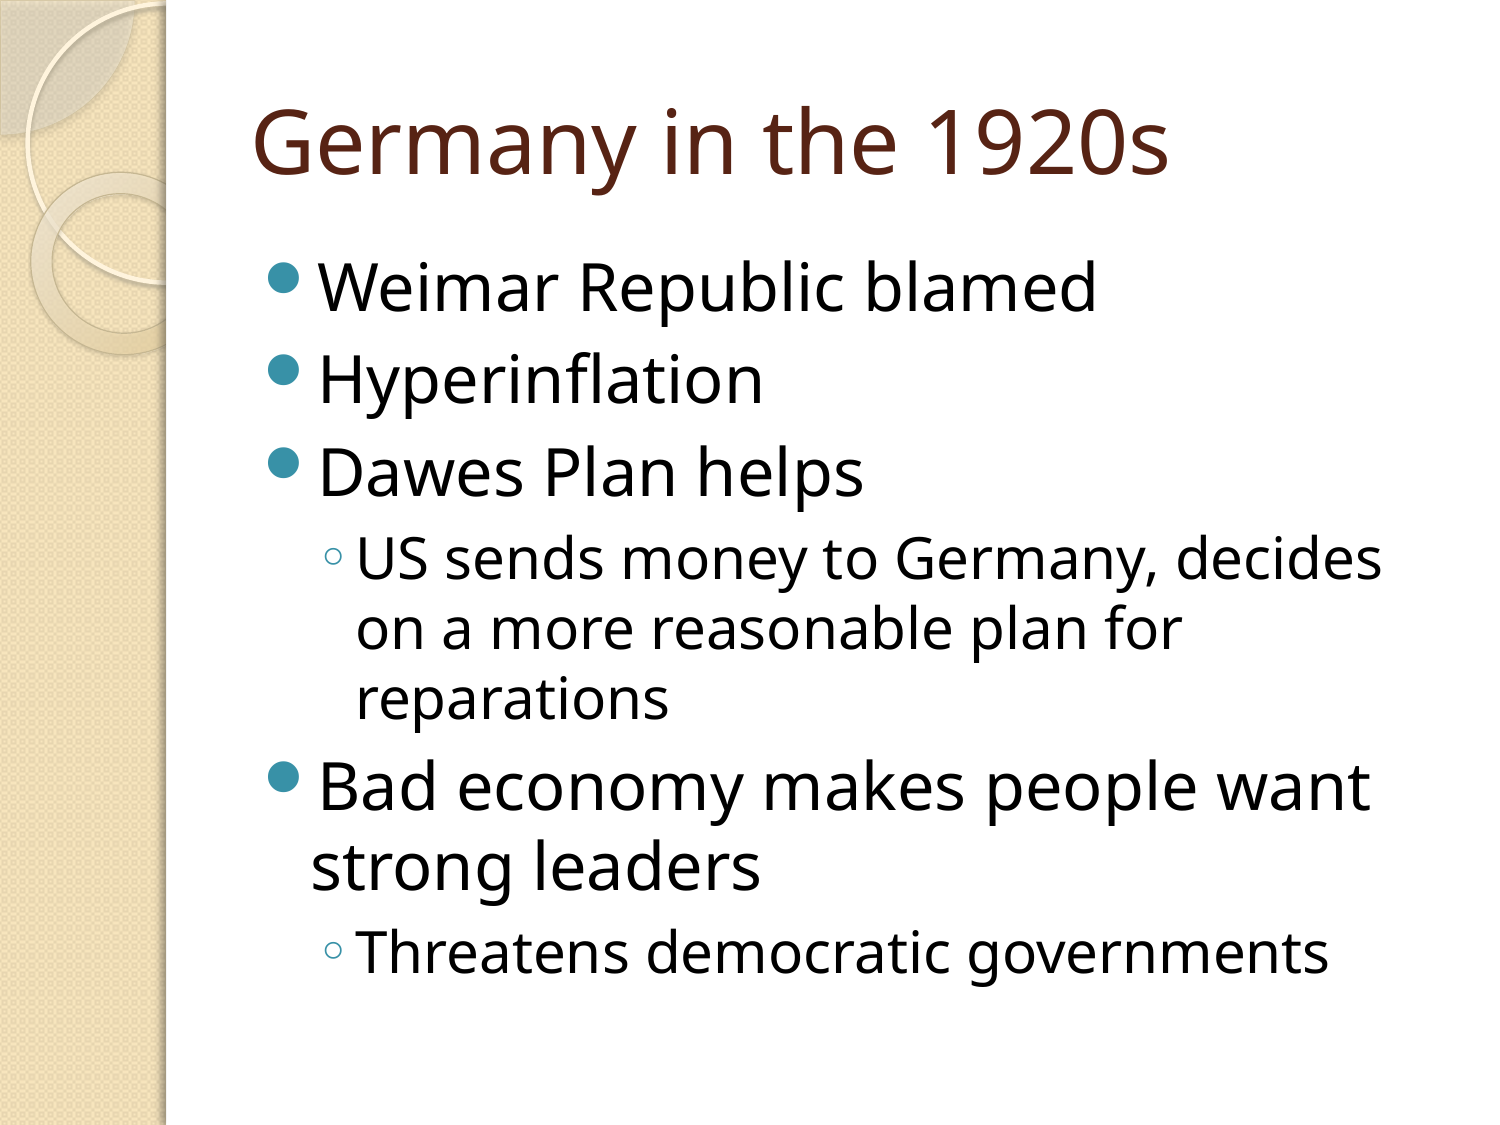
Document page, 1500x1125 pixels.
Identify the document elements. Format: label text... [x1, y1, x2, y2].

list Weimar Republic blamed Hyperinflation Dawes Plan helps US sends money to Germany, decides on a more reasonable plan for reparations Bad economy makes people want strong leaders Threatens democratic governments [235, 237, 1466, 1025]
title Germany in the 1920s [235, 45, 1466, 233]
